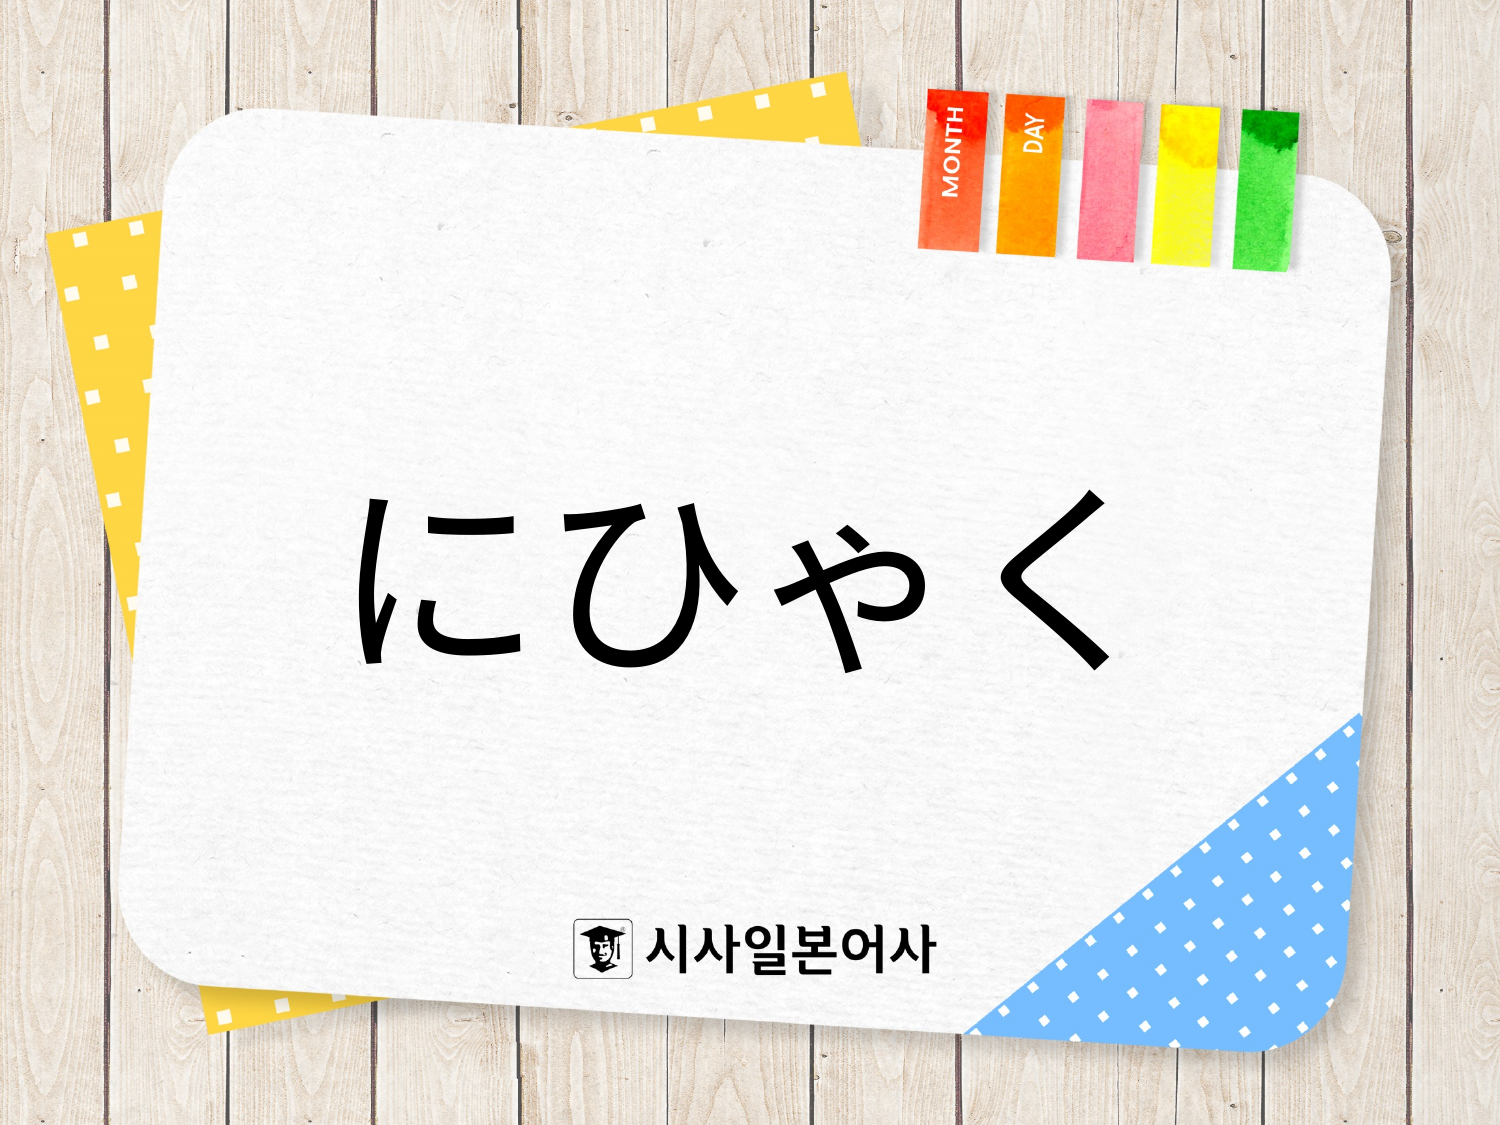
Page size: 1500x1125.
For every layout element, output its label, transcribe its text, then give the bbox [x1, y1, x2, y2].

title にひゃく [75, 338, 1425, 811]
picture [0, 0, 1500, 1125]
